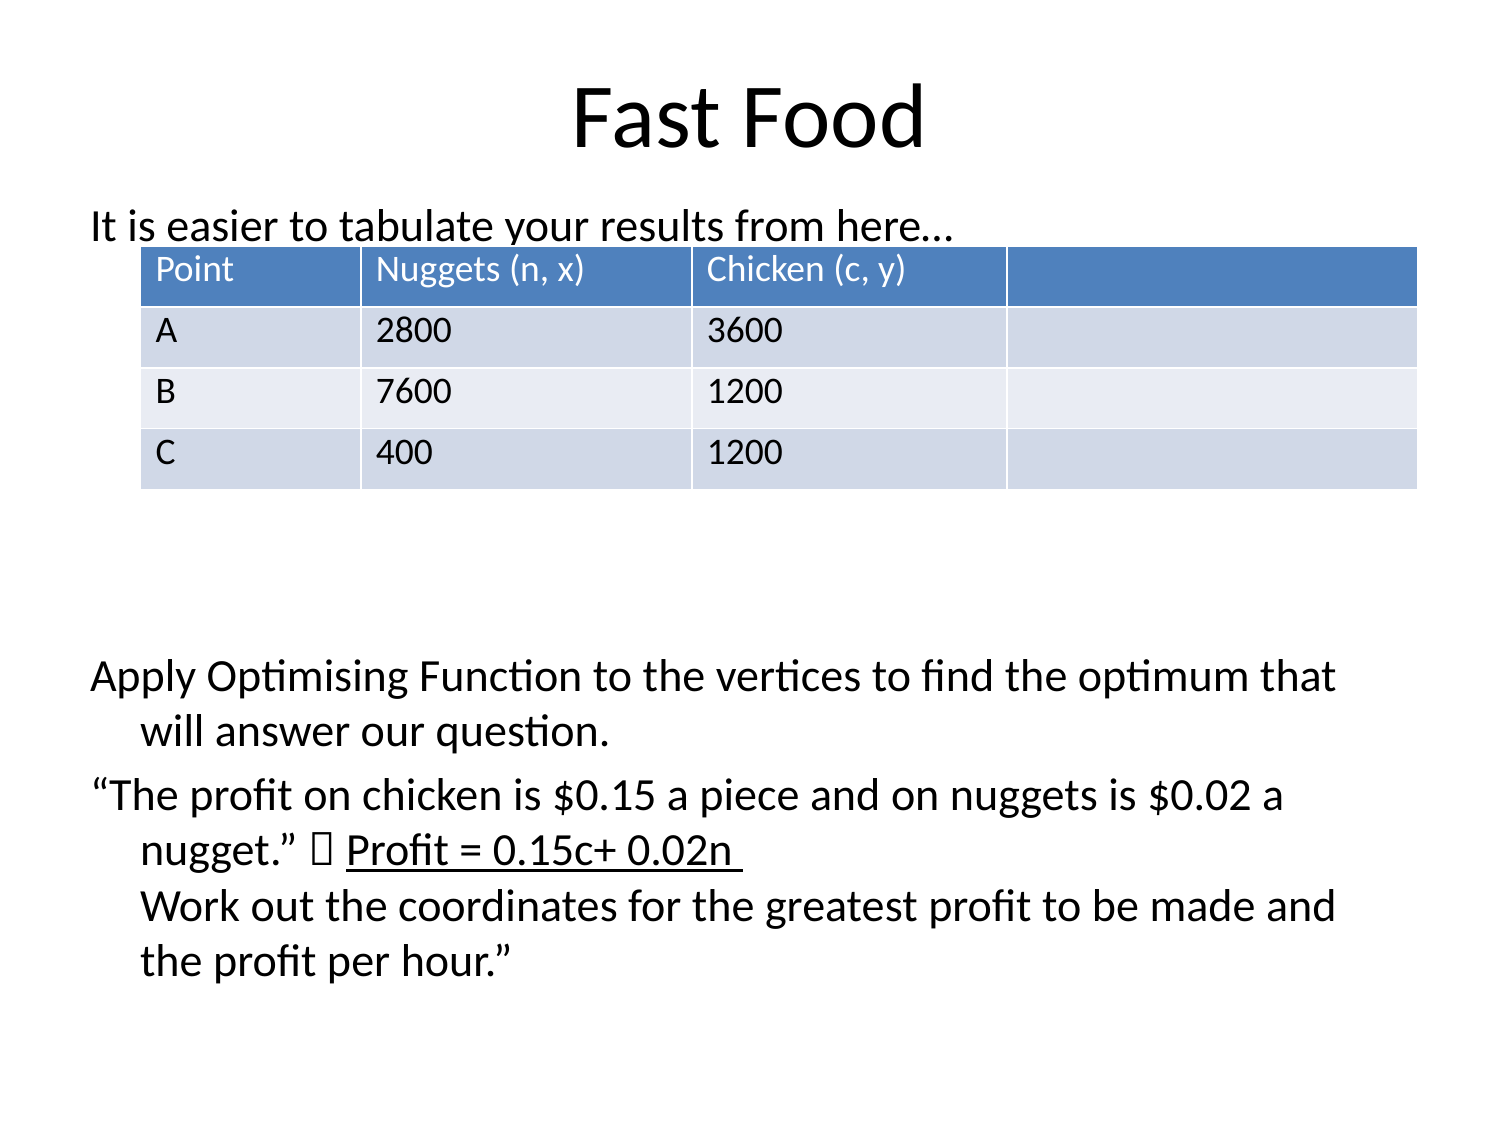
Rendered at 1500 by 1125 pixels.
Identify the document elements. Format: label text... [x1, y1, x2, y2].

table_cell A [141, 308, 360, 367]
table_cell [1008, 369, 1417, 428]
table_cell [1008, 429, 1417, 489]
list It is easier to tabulate your results from here… Apply Optimising Function to the vertices to find the optimum that will answer our question. “The profit on chicken is $0.15 a piece and on nuggets is $0.02 a nugget.”  Profit = 0.15c+ 0.02n Work out the coordinates for the greatest profit to be made and the profit per hour.” [75, 187, 1425, 1005]
table_cell 1200 [693, 369, 1006, 428]
table_cell 3600 [693, 308, 1006, 367]
table_cell [1008, 308, 1417, 367]
table_header Nuggets (n, x) [362, 247, 691, 306]
table_cell 1200 [693, 429, 1006, 489]
table_cell C [141, 429, 360, 489]
table_cell B [141, 369, 360, 428]
table_header [1008, 247, 1417, 306]
table_cell 400 [362, 429, 691, 489]
title Fast Food [75, 45, 1425, 176]
table_header Point [141, 247, 360, 306]
table_header Chicken (c, y) [693, 247, 1006, 306]
table_cell 2800 [362, 308, 691, 367]
table_cell 7600 [362, 369, 691, 428]
